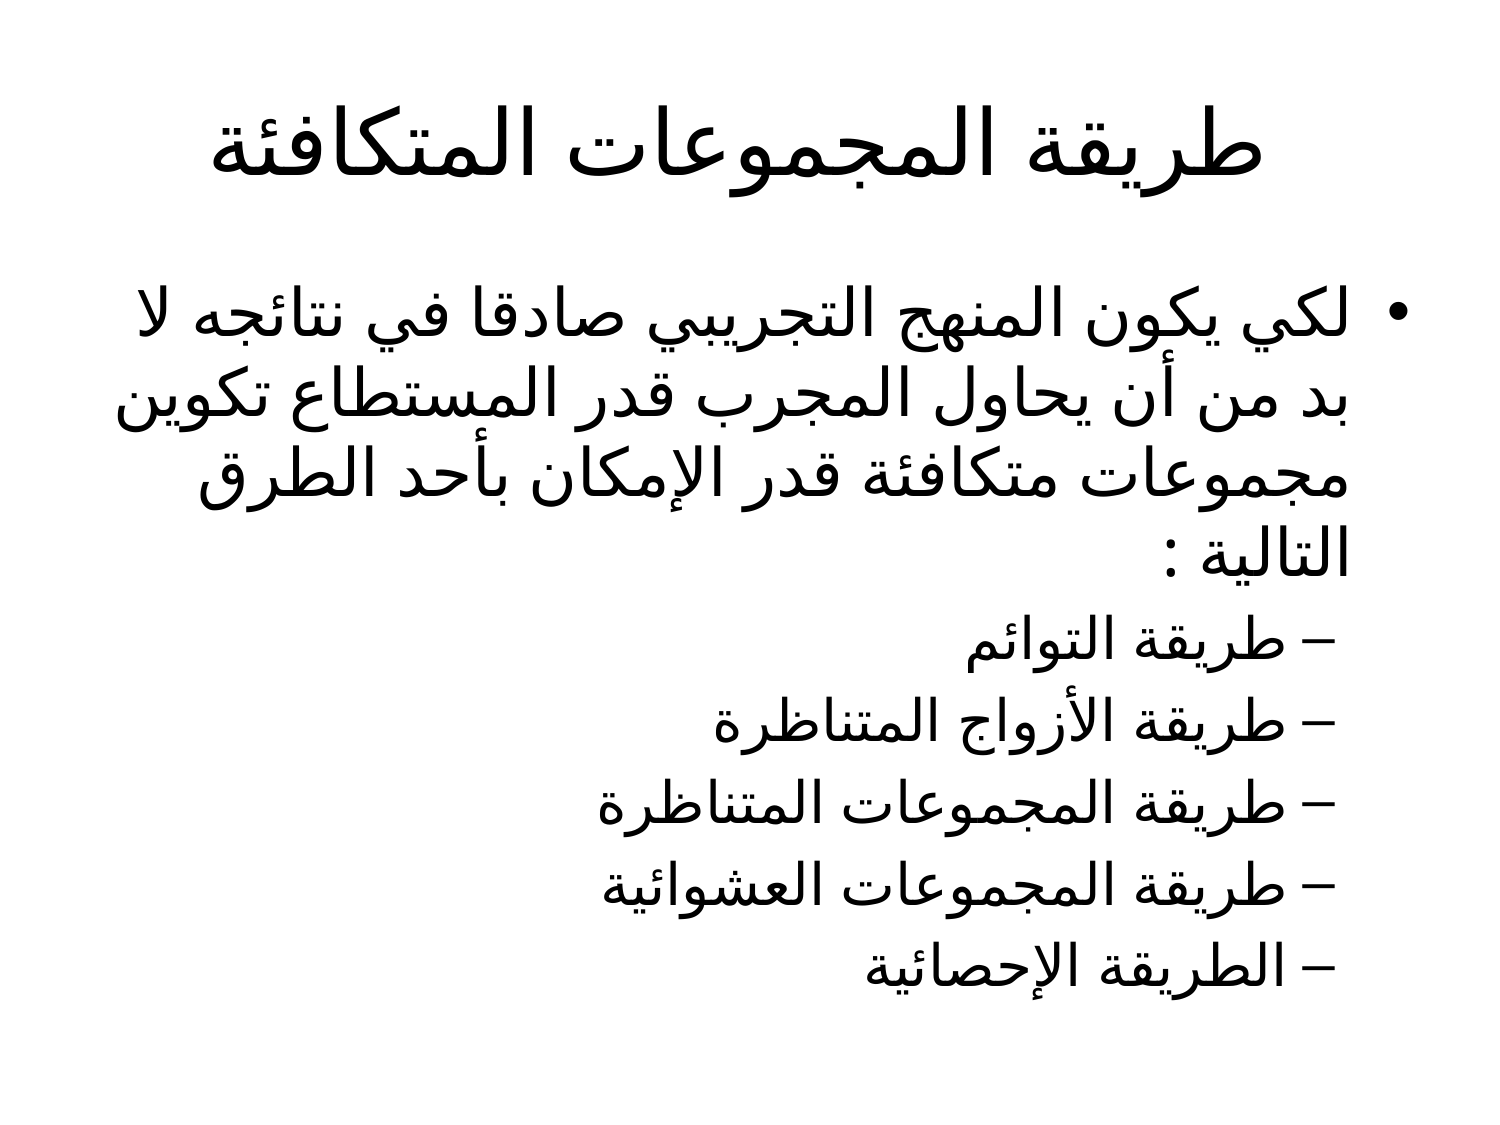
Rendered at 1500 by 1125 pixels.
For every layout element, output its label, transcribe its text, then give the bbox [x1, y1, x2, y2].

list لكي يكون المنهج التجريبي صادقا في نتائجه لا بد من أن يحاول المجرب قدر المستطاع تكوين مجموعات متكافئة قدر الإمكان بأحد الطرق التالية : طريقة التوائم طريقة الأزواج المتناظرة طريقة المجموعات المتناظرة طريقة المجموعات العشوائية الطريقة الإحصائية [75, 262, 1425, 1005]
title طريقة المجموعات المتكافئة [75, 45, 1425, 233]
